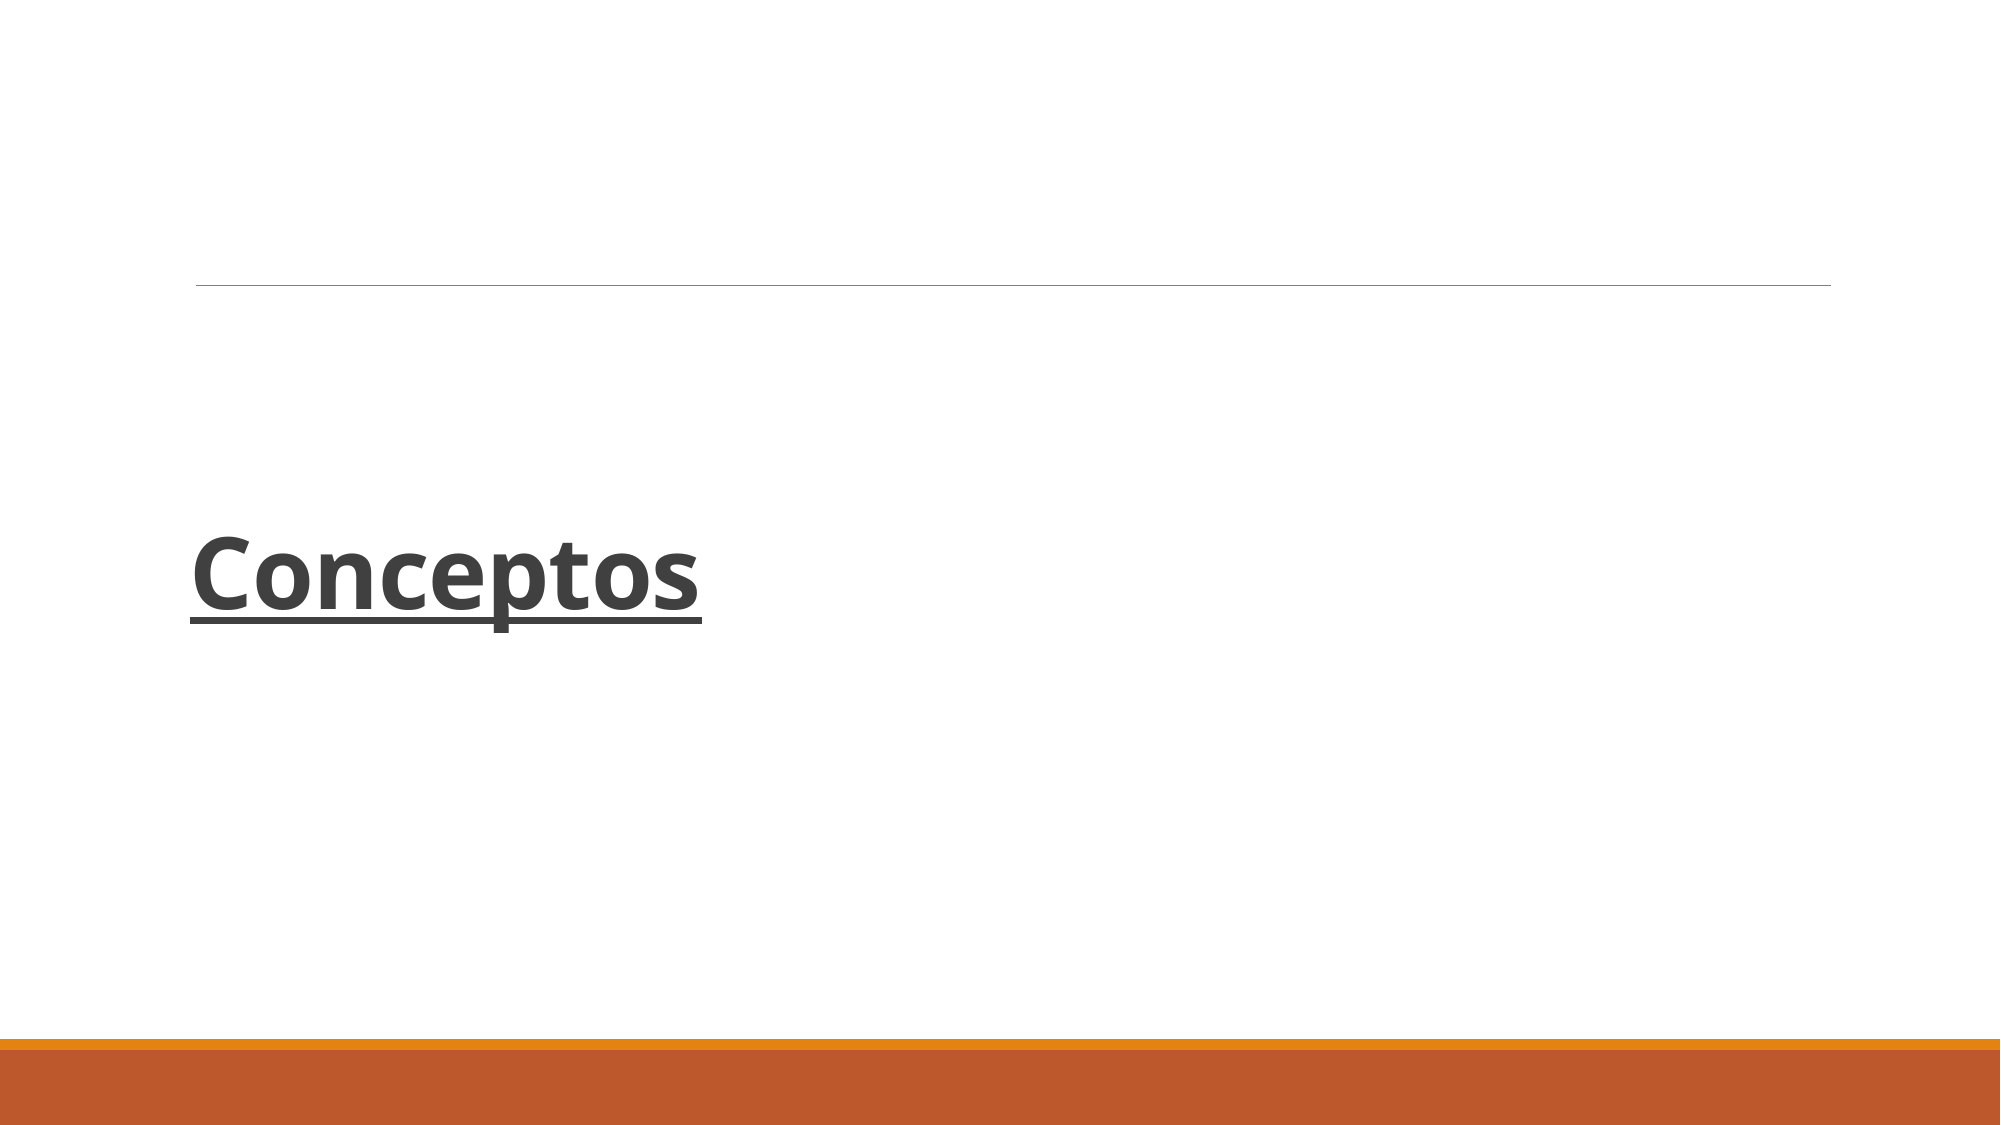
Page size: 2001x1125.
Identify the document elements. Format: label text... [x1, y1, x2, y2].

title Conceptos [174, 399, 1825, 638]
